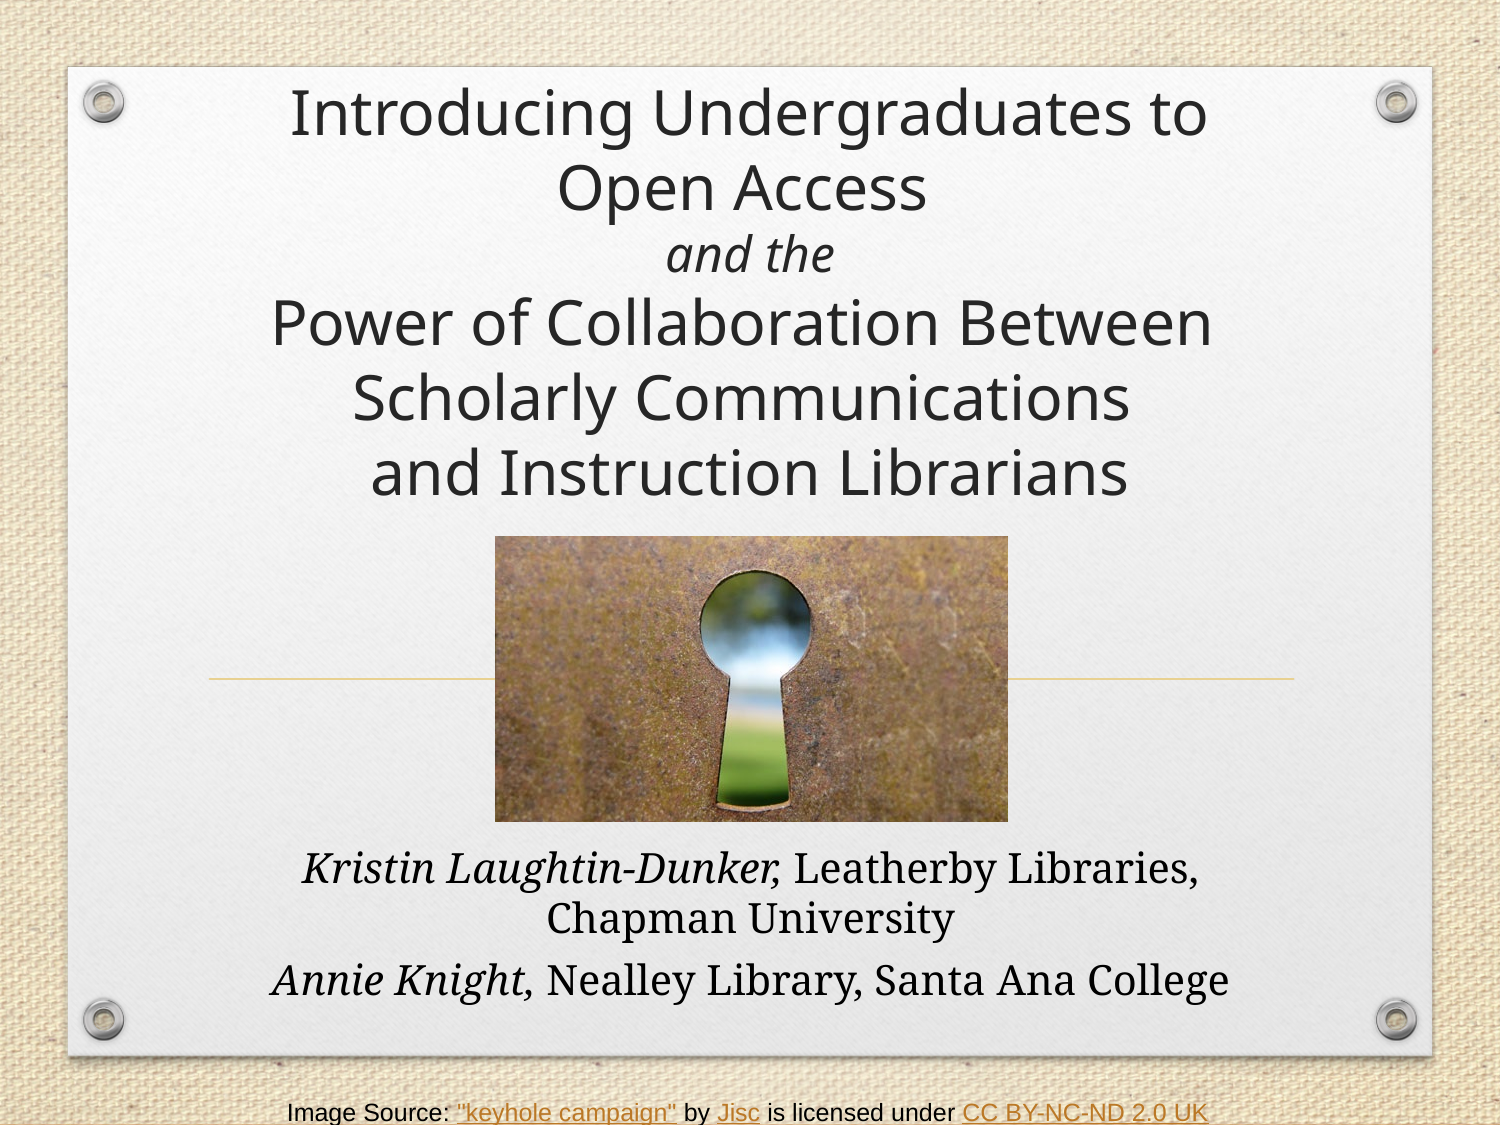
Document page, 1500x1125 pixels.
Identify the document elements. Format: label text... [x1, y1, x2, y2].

picture [0, 0, 1500, 1125]
title Introducing Undergraduates to Open Access and the Power of Collaboration Between Scholarly Communications and Instruction Librarians [193, 148, 1309, 657]
list Kristin Laughtin-Dunker, Leatherby Libraries, Chapman University Annie Knight, Nealley Library, Santa Ana College [193, 701, 1309, 964]
text_box Image Source: "keyhole campaign" by Jisc is licensed under CC BY-NC-ND 2.0 UK 0 [85, 1078, 1411, 1117]
